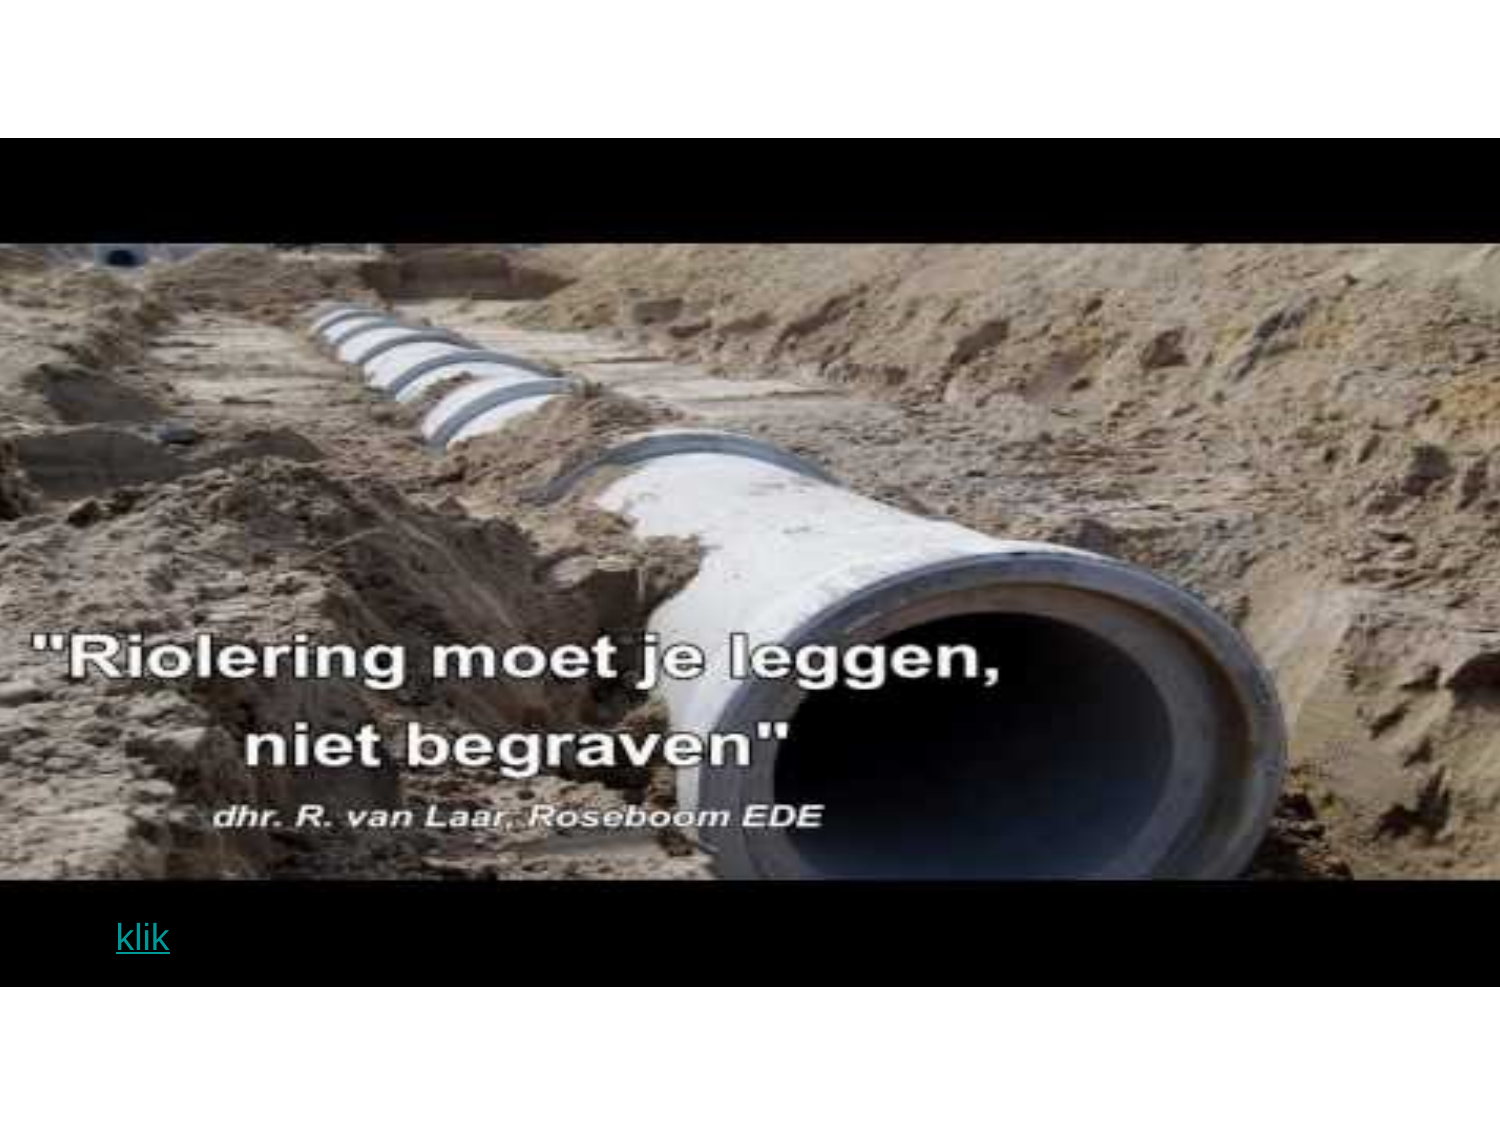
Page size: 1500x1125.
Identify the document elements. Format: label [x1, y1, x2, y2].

text_box [0, 136, 1500, 988]
